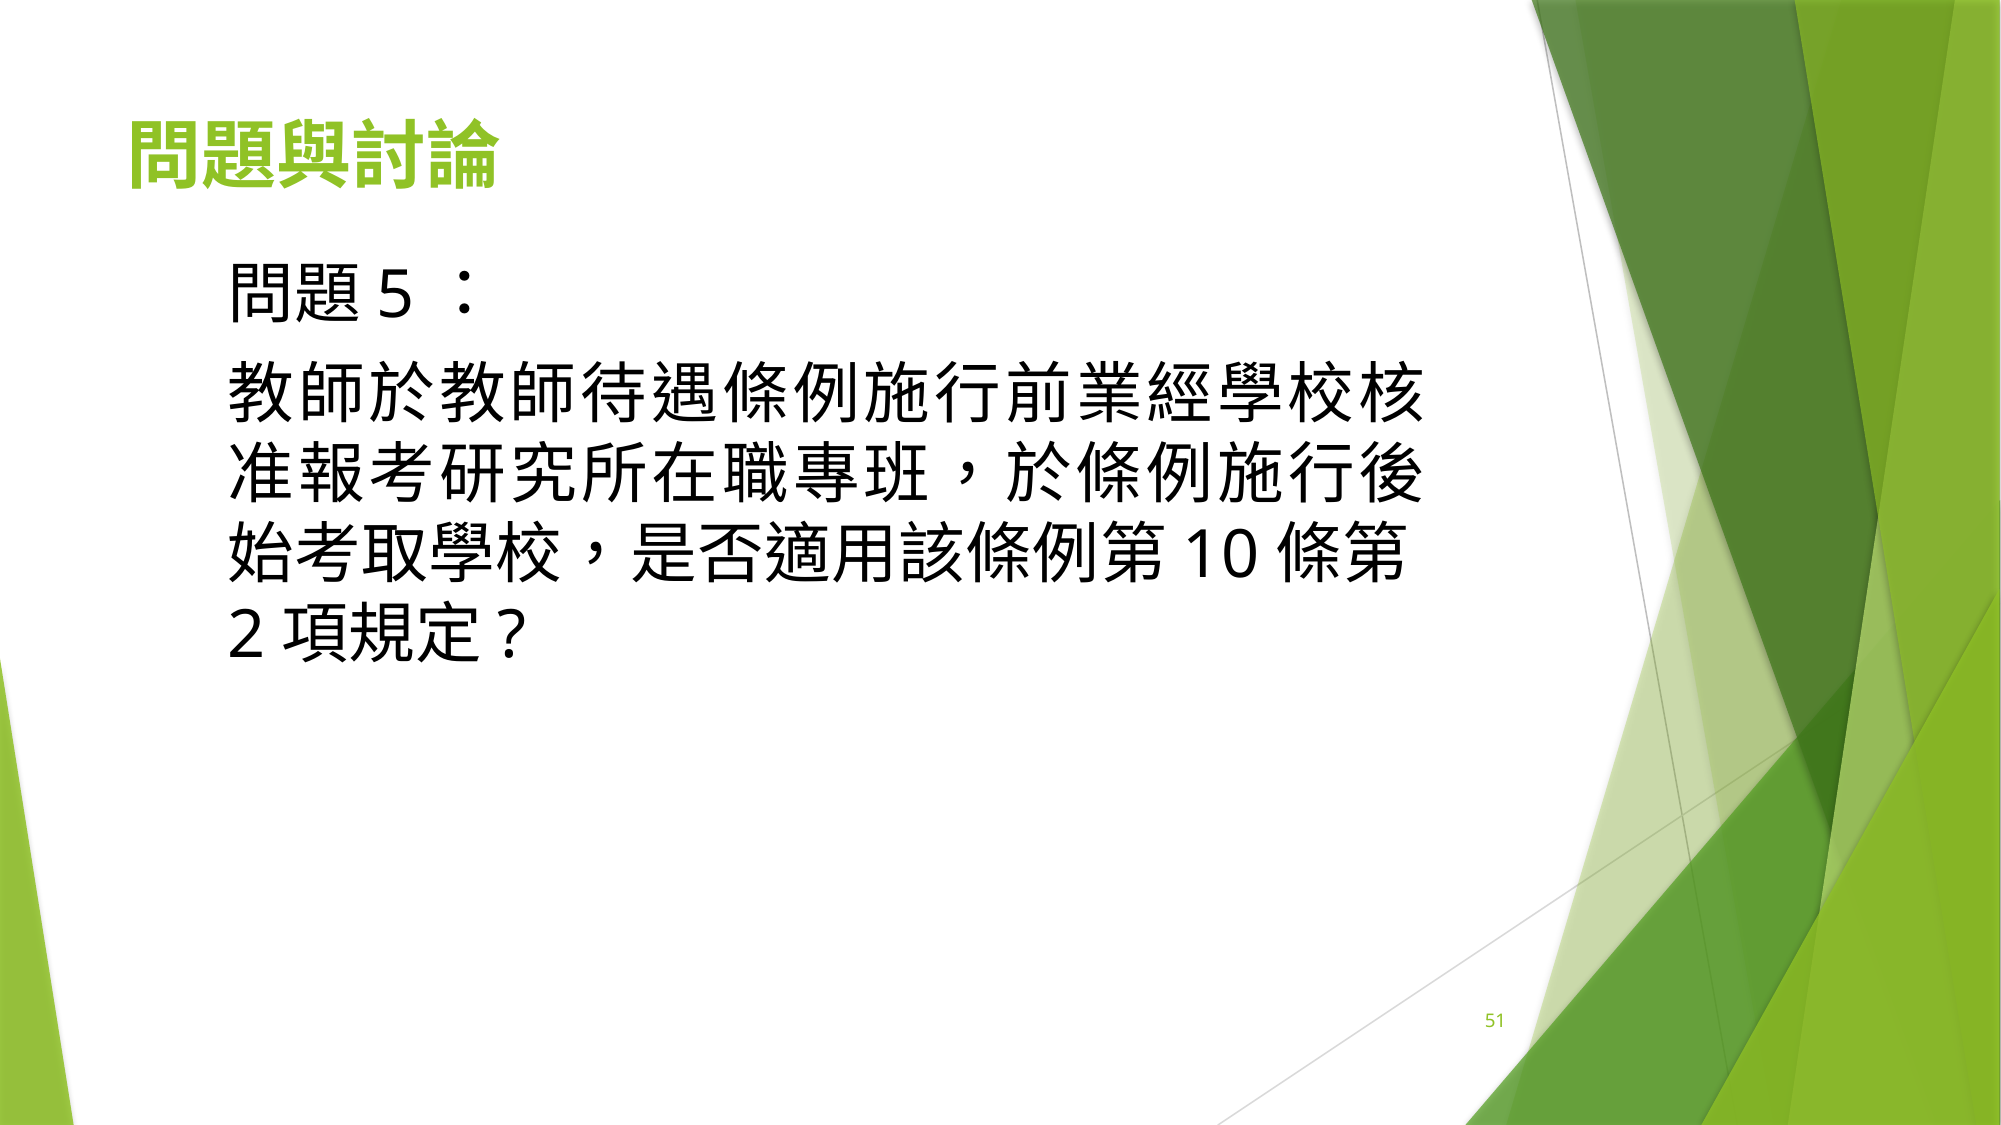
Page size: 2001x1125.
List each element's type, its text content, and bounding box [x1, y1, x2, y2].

title 問題與討論 [111, 99, 1522, 317]
slide_number 51 [1409, 991, 1522, 1051]
list 問題5： 教師於教師待遇條例施行前業經學校核准報考研究所在職專班，於條例施行後始考取學校，是否適用該條例第10條第2項規定? [212, 242, 1441, 676]
